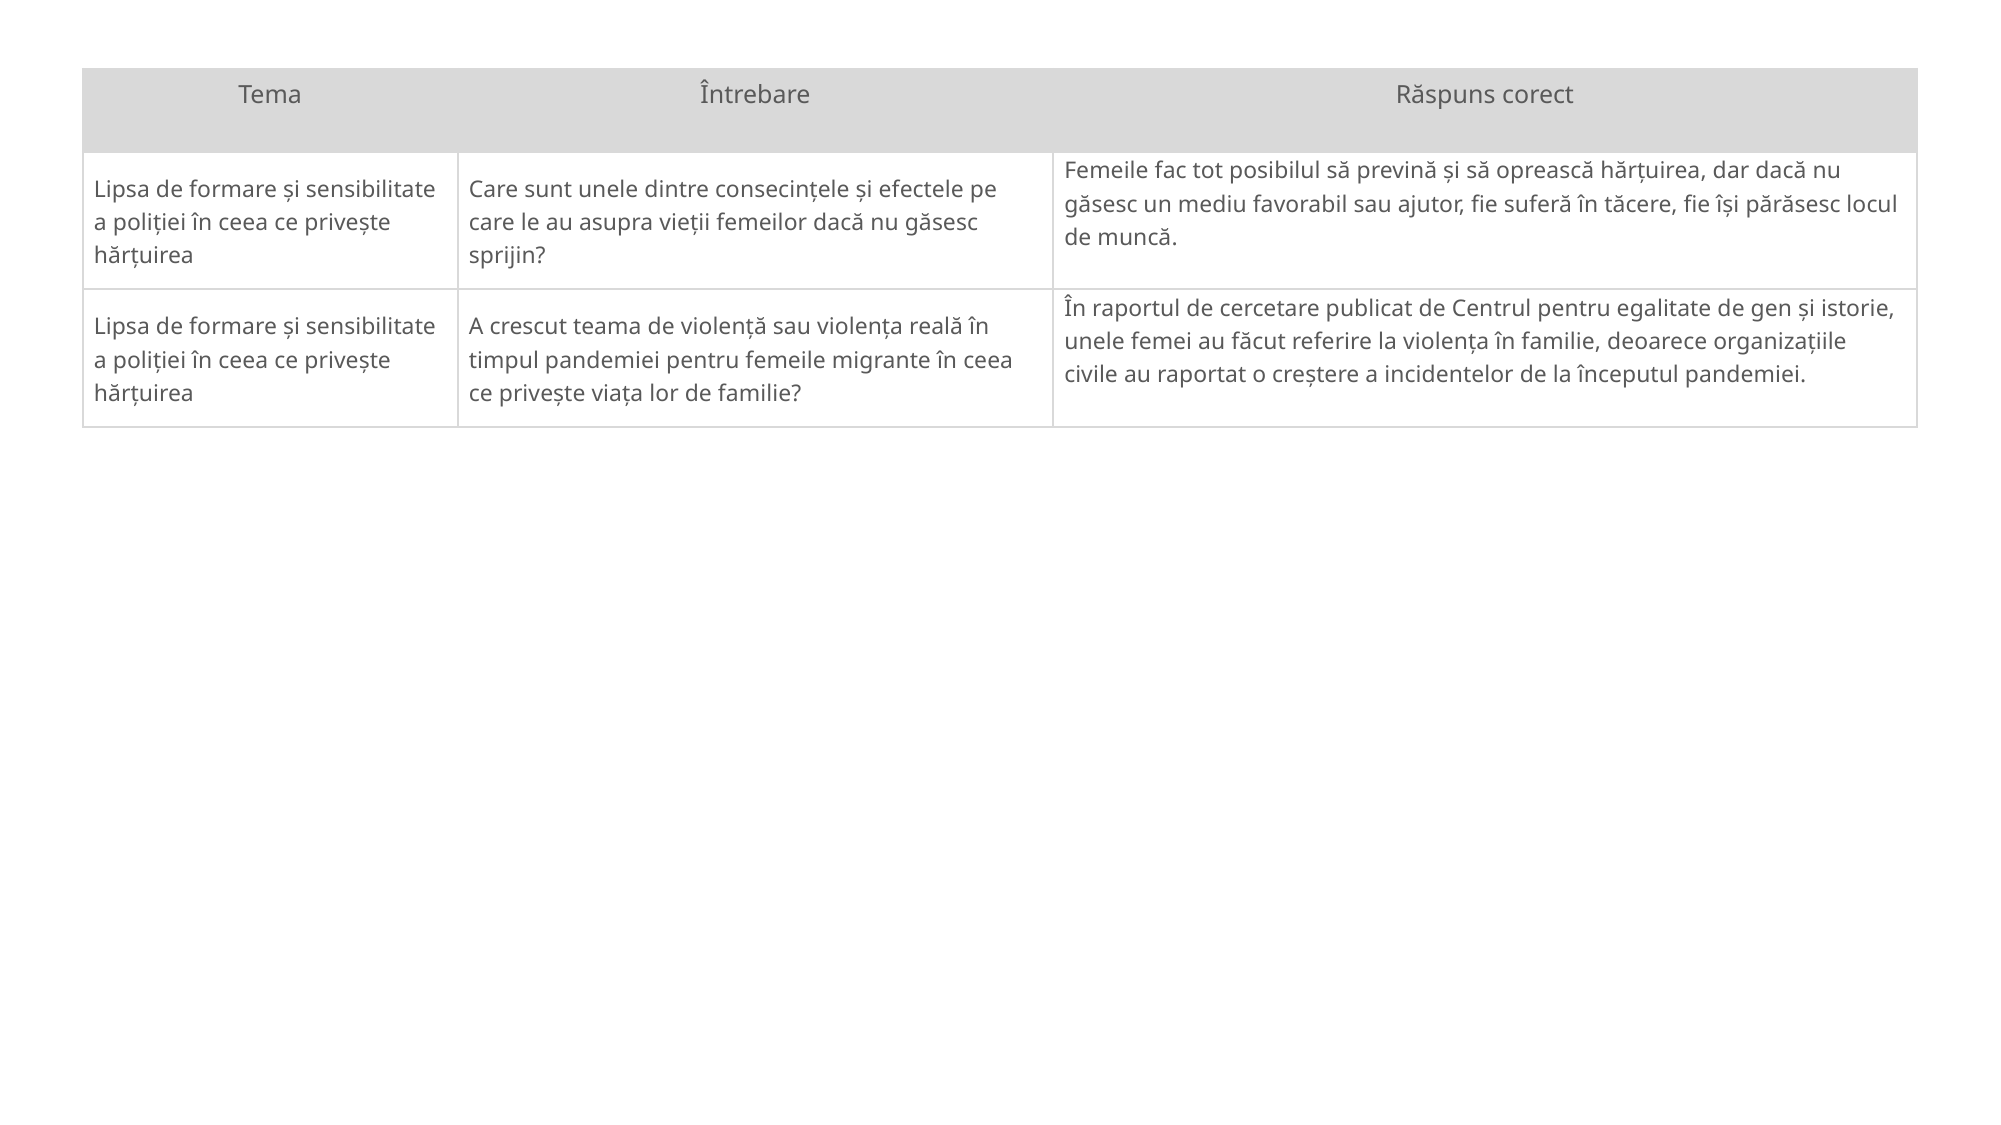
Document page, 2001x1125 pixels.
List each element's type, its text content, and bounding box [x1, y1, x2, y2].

table_header Răspuns corect [1054, 70, 1916, 151]
table_cell A crescut teama de violență sau violența reală în timpul pandemiei pentru femeile migrante în ceea ce privește viața lor de familie? [459, 290, 1052, 426]
table_cell Care sunt unele dintre consecințele și efectele pe care le au asupra vieții femeilor dacă nu găsesc sprijin? [459, 153, 1052, 288]
table_header Întrebare [459, 70, 1052, 151]
table_header Tema [84, 70, 457, 151]
table_cell În raportul de cercetare publicat de Centrul pentru egalitate de gen și istorie, unele femei au făcut referire la violența în familie, deoarece organizațiile civile au raportat o creștere a incidentelor de la începutul pandemiei. [1054, 290, 1916, 426]
table_cell Femeile fac tot posibilul să prevină și să oprească hărțuirea, dar dacă nu găsesc un mediu favorabil sau ajutor, fie suferă în tăcere, fie își părăsesc locul de muncă. [1054, 153, 1916, 288]
table_cell Lipsa de formare și sensibilitate a poliției în ceea ce privește hărțuirea [84, 153, 457, 288]
table_cell Lipsa de formare și sensibilitate a poliției în ceea ce privește hărțuirea [84, 290, 457, 426]
